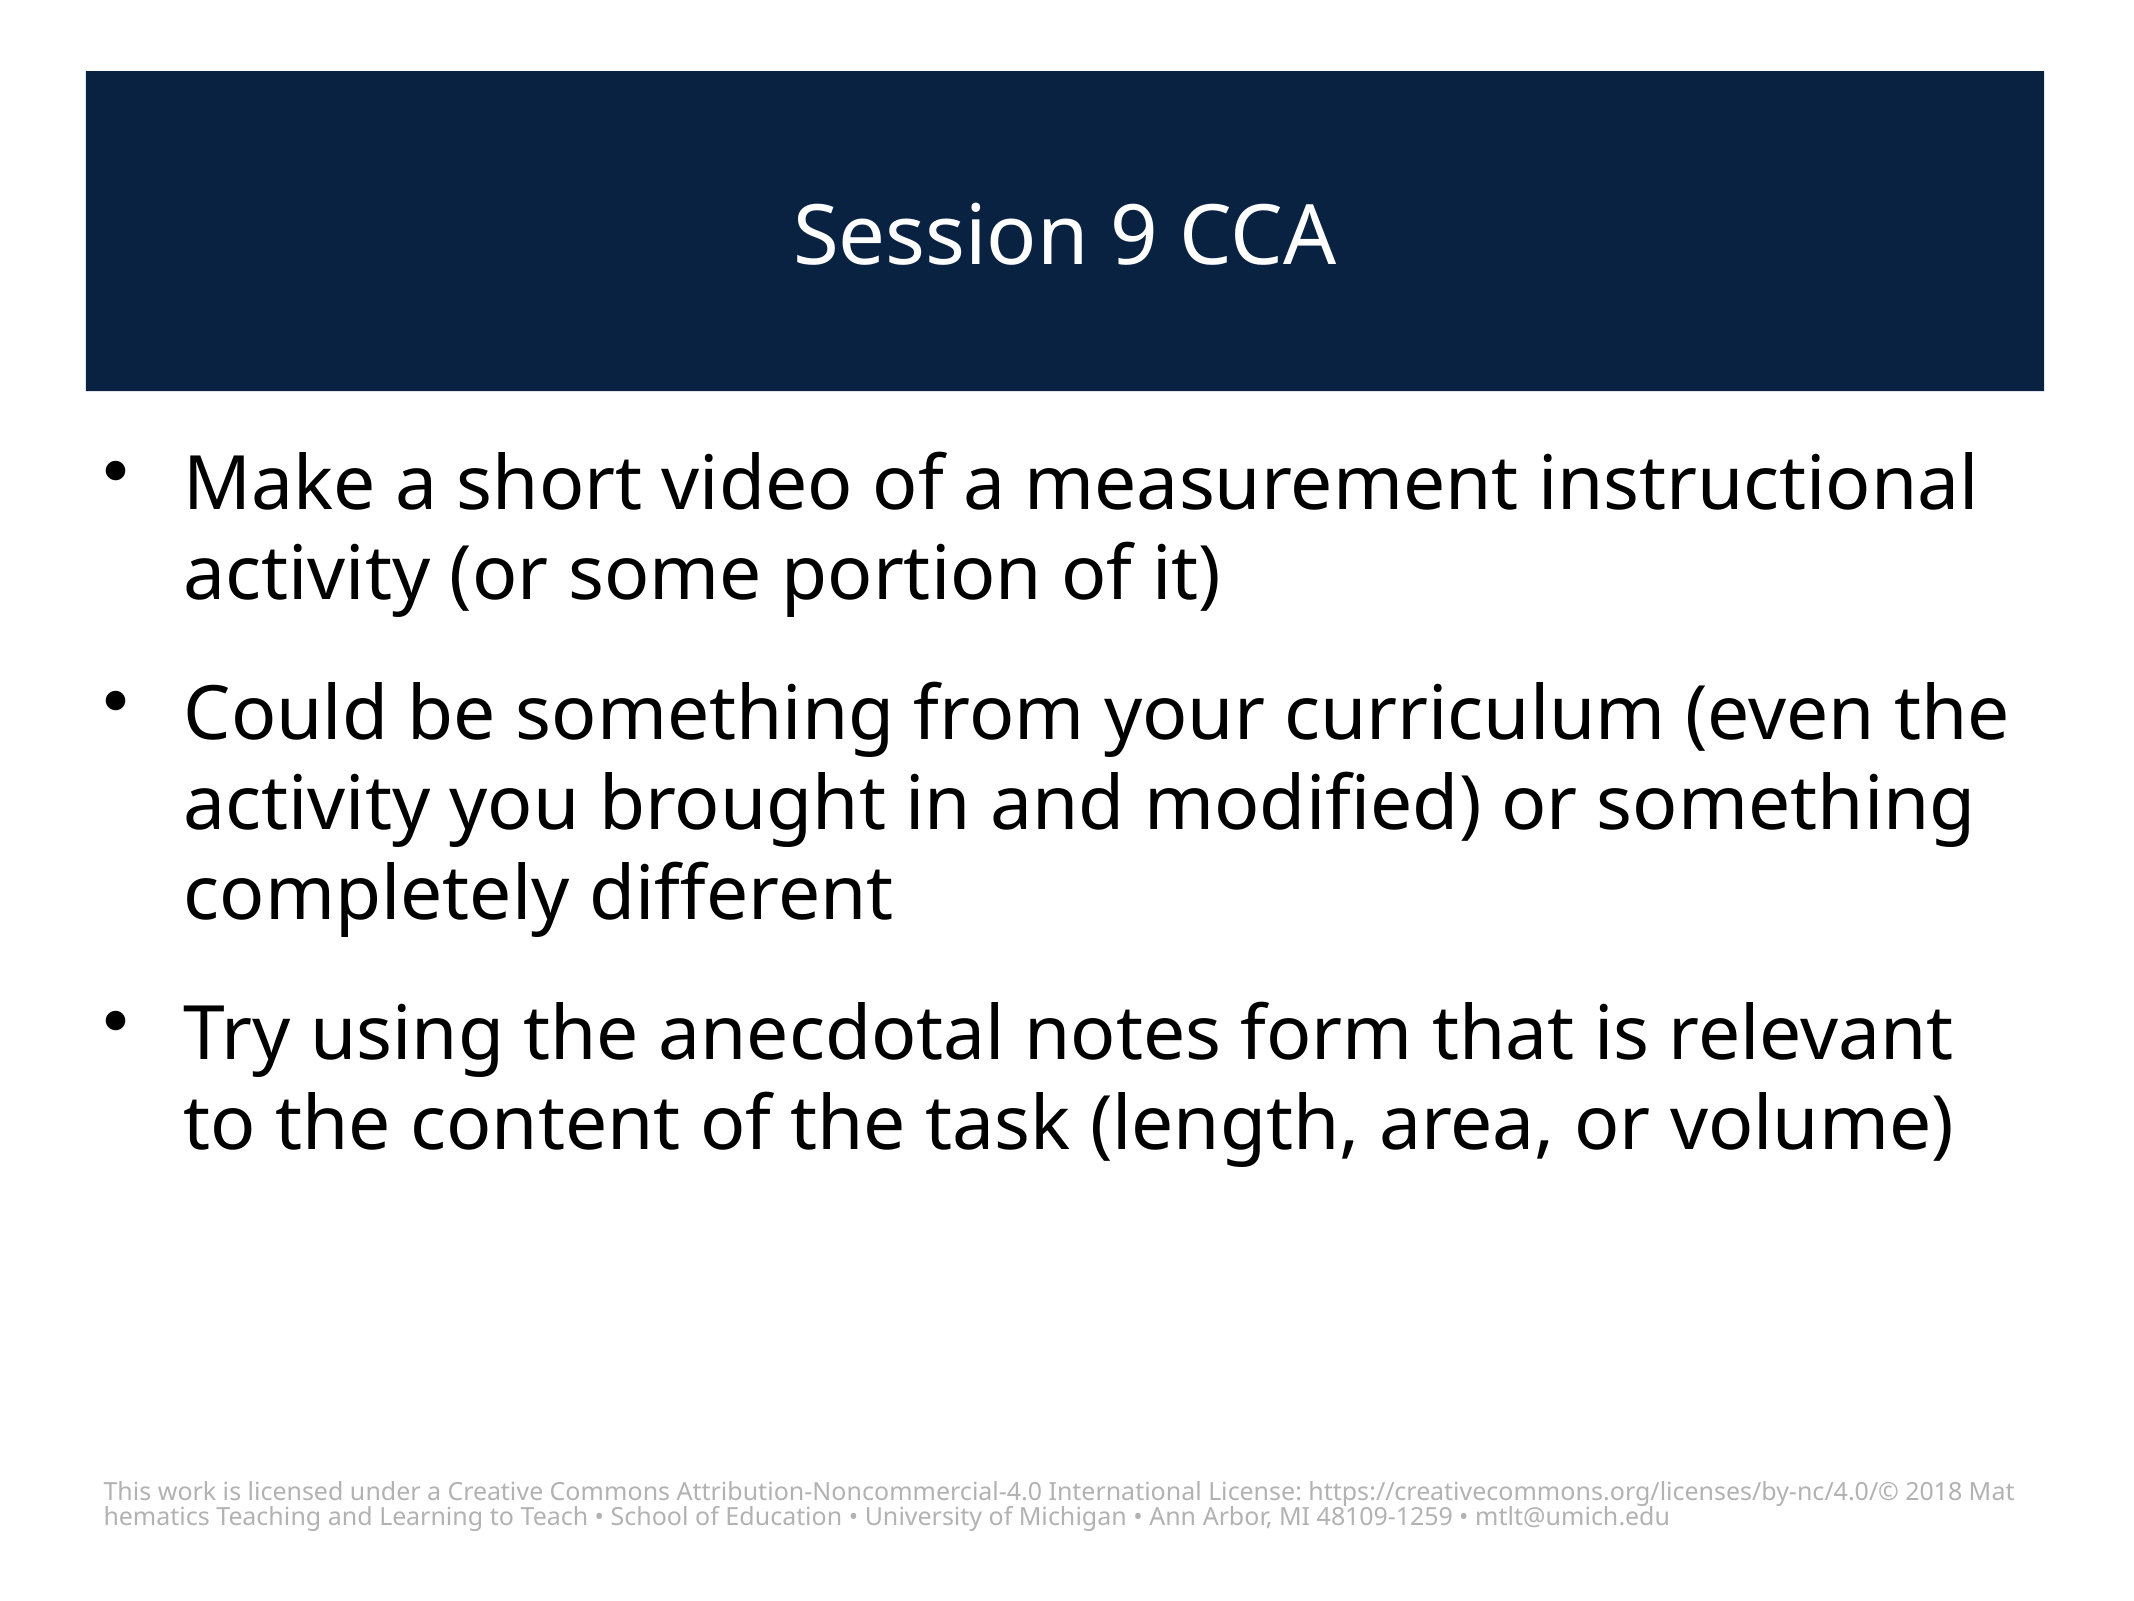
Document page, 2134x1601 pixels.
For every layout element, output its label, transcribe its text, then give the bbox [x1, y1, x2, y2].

title Session 9 CCA [85, 71, 2045, 392]
footer This work is licensed under a Creative Commons Attribution-Noncommercial-4.0 International License: https://creativecommons.org/licenses/by-nc/4.0/ © 2018 Mathematics Teaching and Learning to Teach • School of Education • University of Michigan • Ann Arbor, MI 48109-1259 • mtlt@umich.edu [88, 1436, 2045, 1548]
list Make a short video of a measurement instructional activity (or some portion of it) Could be something from your curriculum (even the activity you brought in and modified) or something completely different Try using the anecdotal notes form that is relevant to the content of the task (length, area, or volume) [88, 426, 2045, 1430]
